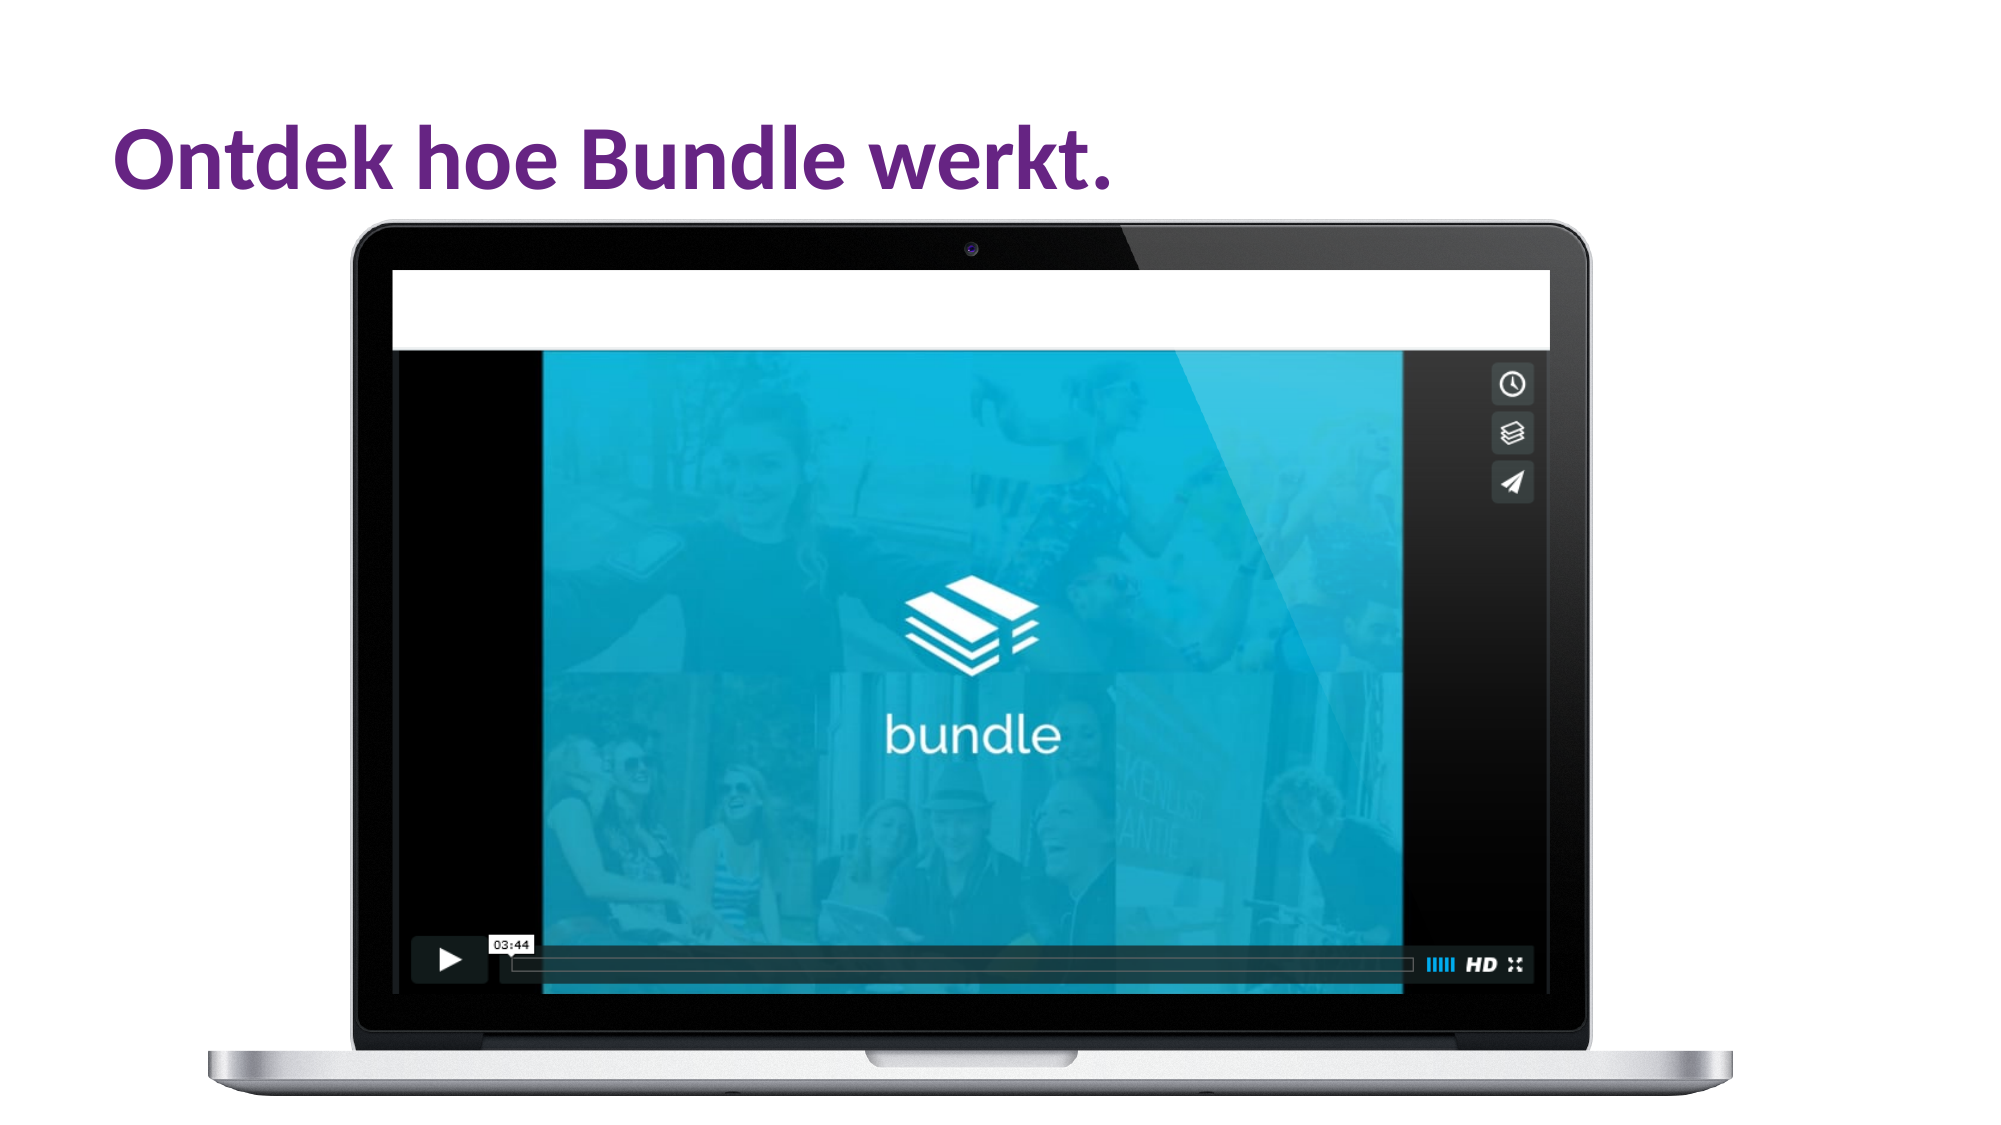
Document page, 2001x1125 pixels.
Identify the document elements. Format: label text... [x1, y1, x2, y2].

text_box Ontdek hoe Bundle werkt. [113, 88, 1886, 231]
picture [208, 219, 1733, 1096]
